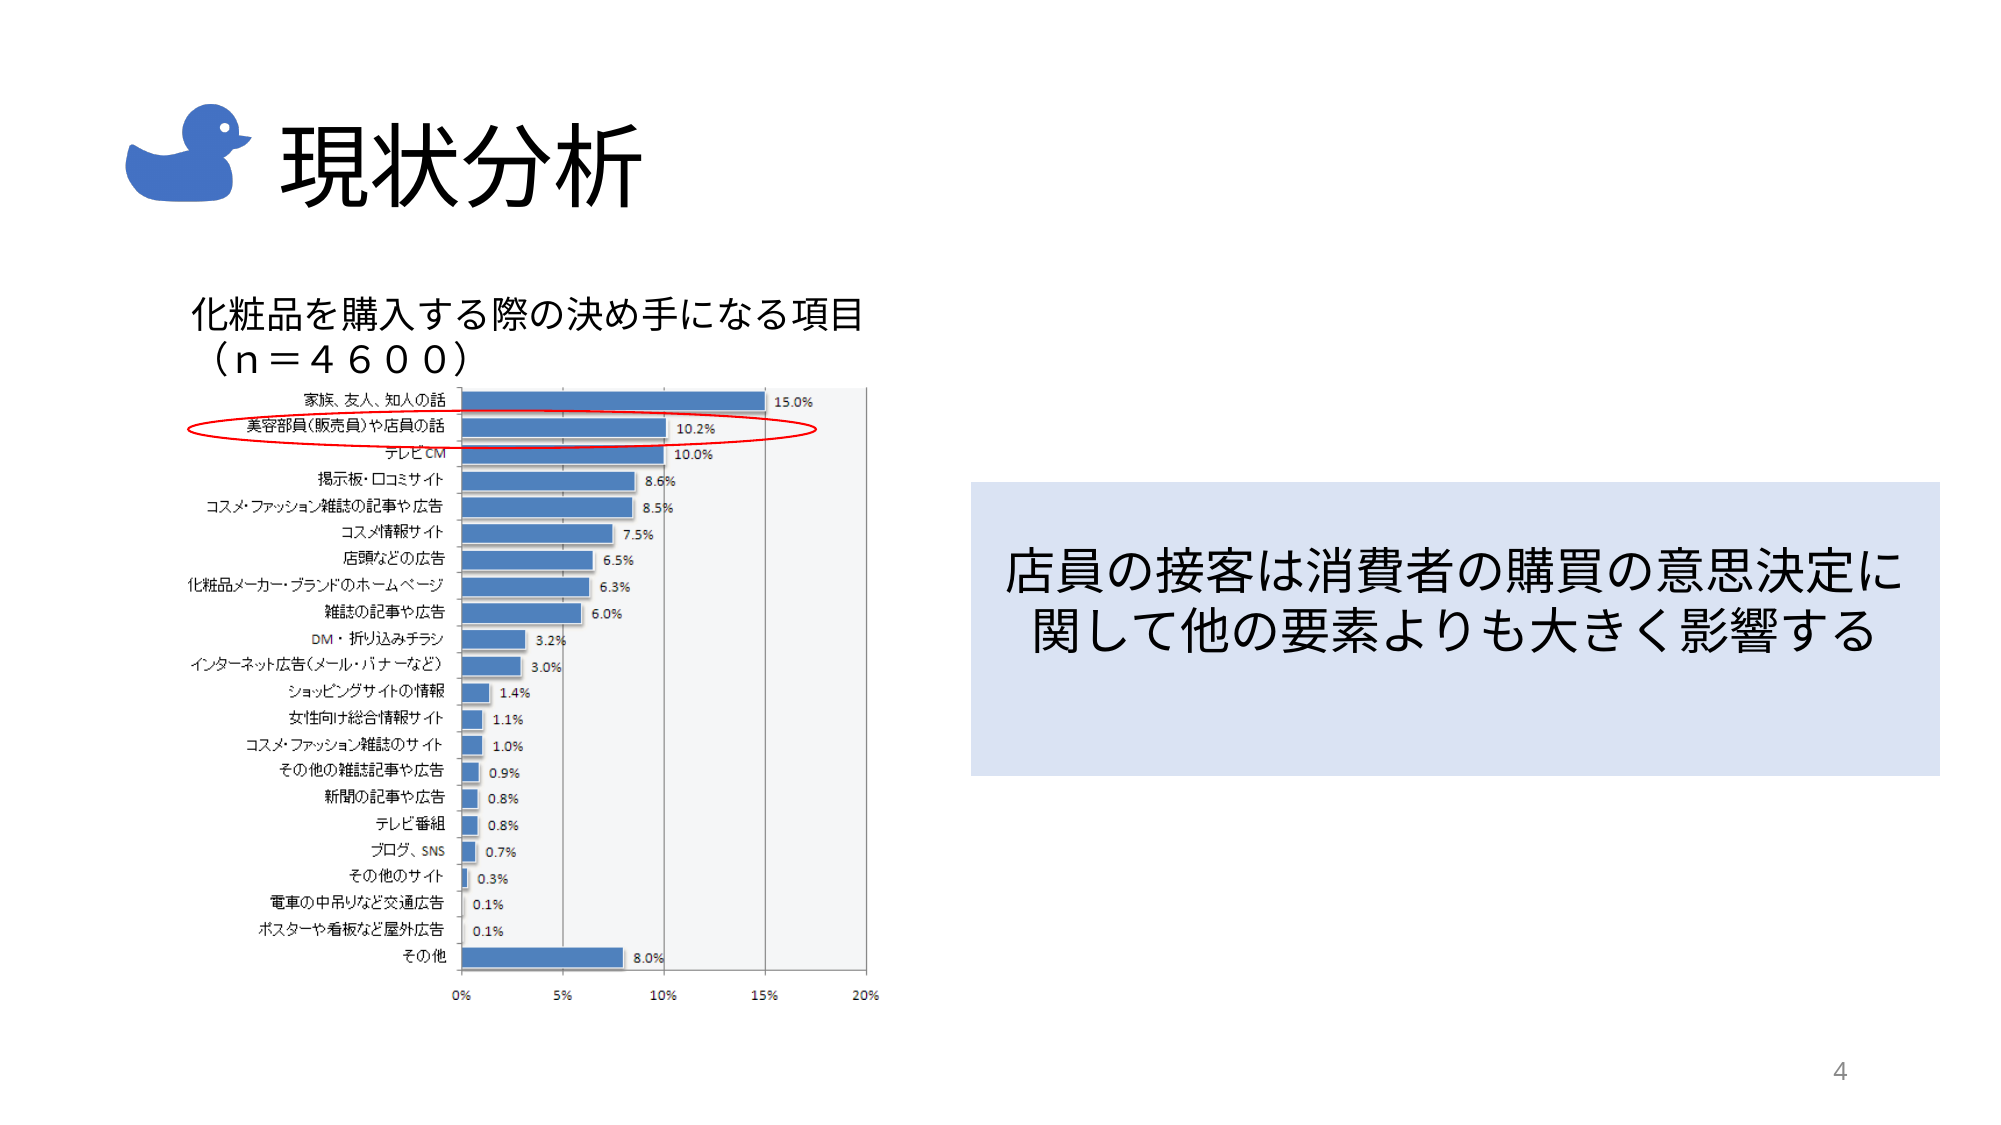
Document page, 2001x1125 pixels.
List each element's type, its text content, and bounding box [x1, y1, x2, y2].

list 店員の接客は消費者の購買の意思決定に関して他の要素よりも大きく影響する [969, 481, 1942, 778]
picture [188, 387, 880, 1001]
picture [113, 77, 264, 228]
text_box 化粧品を購入する際の決め手になる項目（ｎ＝４６００） [176, 284, 906, 389]
title 現状分析 [263, 61, 1989, 280]
slide_number 4 [1412, 1042, 1863, 1103]
